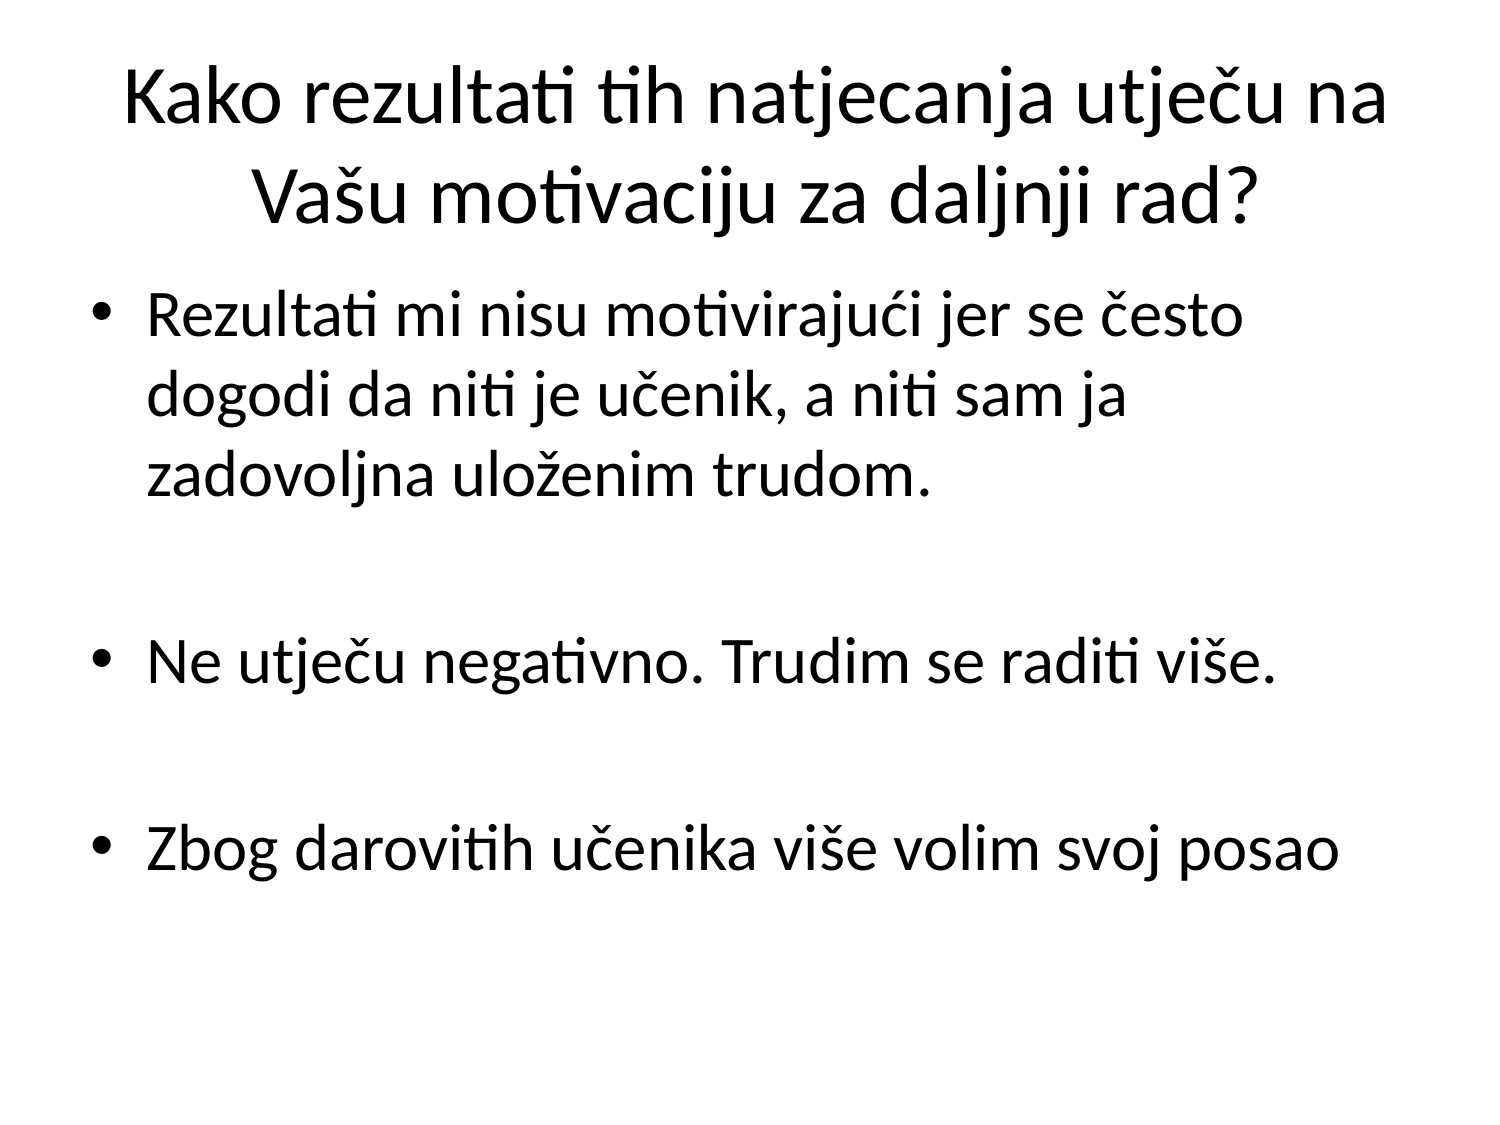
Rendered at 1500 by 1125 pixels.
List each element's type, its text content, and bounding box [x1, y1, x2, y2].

list Rezultati mi nisu motivirajući jer se često dogodi da niti je učenik, a niti sam ja zadovoljna uloženim trudom. Ne utječu negativno. Trudim se raditi više. Zbog darovitih učenika više volim svoj posao [75, 262, 1425, 1005]
title Kako rezultati tih natjecanja utječu na Vašu motivaciju za daljnji rad? [82, 46, 1432, 235]
